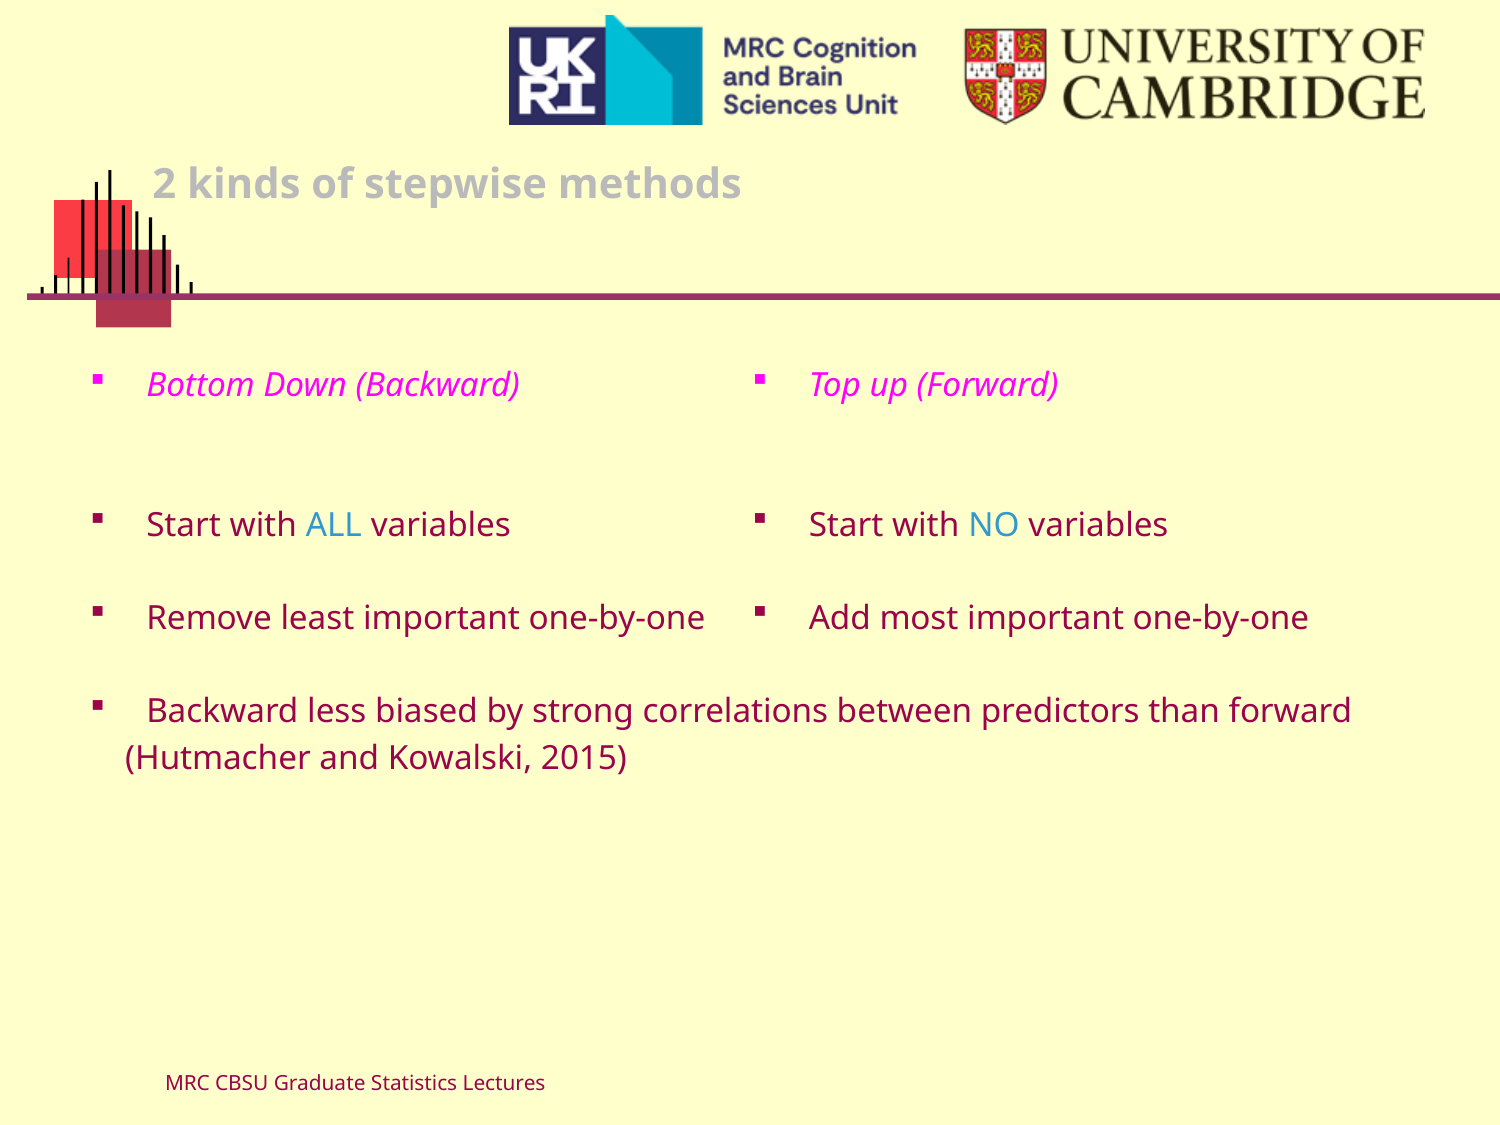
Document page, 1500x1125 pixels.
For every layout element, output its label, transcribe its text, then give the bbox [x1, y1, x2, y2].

picture [509, 15, 1425, 125]
list Top up (Forward) Start with NO variables Add most important one-by-one [737, 262, 1425, 1038]
footer MRC CBSU Graduate Statistics Lectures [149, 1062, 988, 1101]
list Bottom Down (Backward) Start with ALL variables Remove least important one-by-one Backward less biased by strong correlations between predictors than forward (Hutmacher and Kowalski, 2015) [75, 262, 737, 1038]
title 2 kinds of stepwise methods [137, 137, 988, 233]
